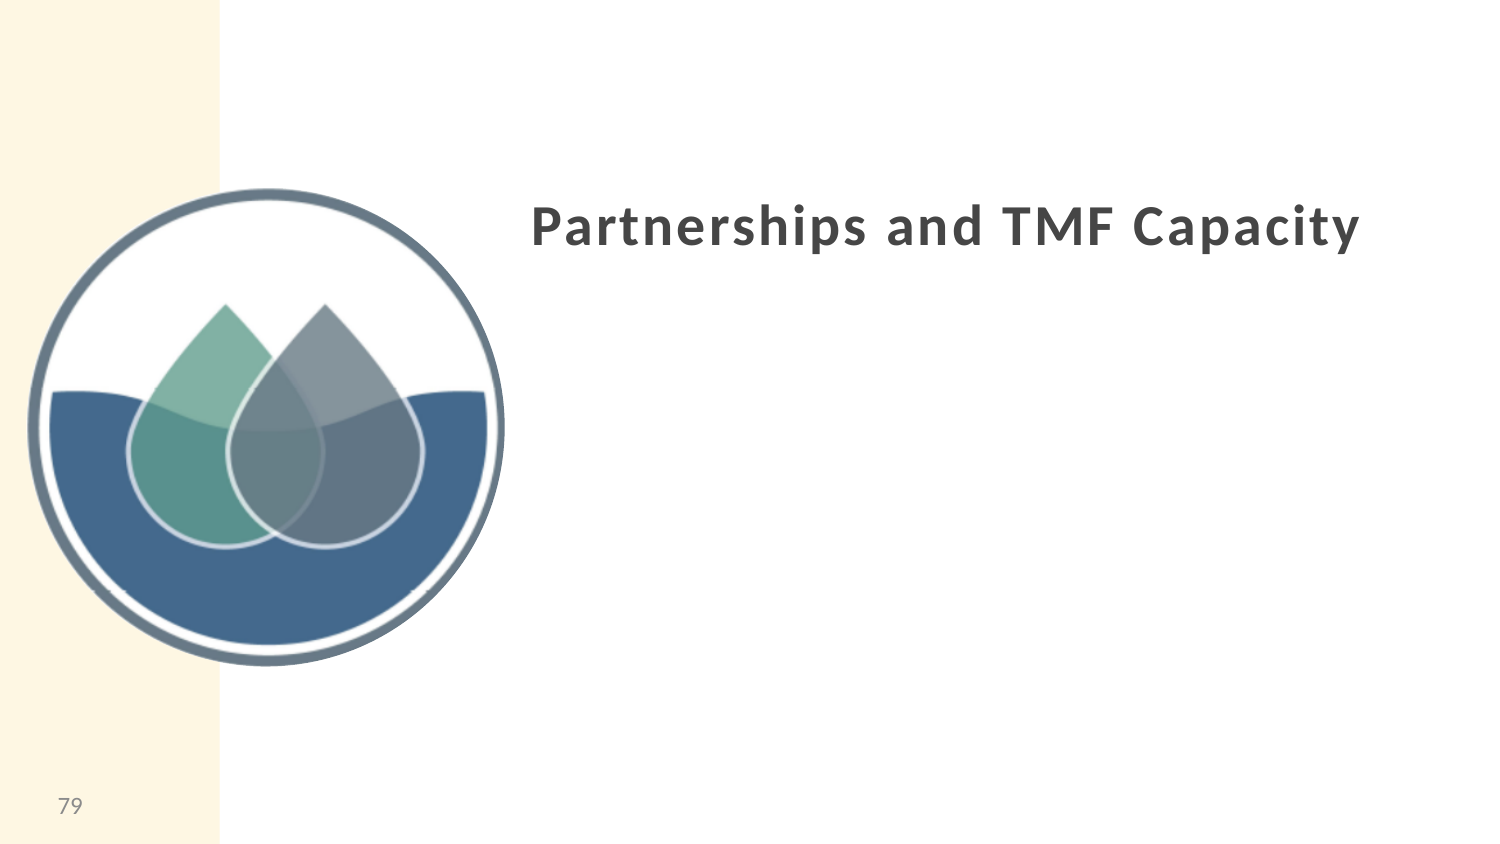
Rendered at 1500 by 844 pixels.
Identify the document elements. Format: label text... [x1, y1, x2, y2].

slide_number 79 [16, 782, 124, 828]
list Partnerships and TMF Capacity [516, 187, 1385, 329]
